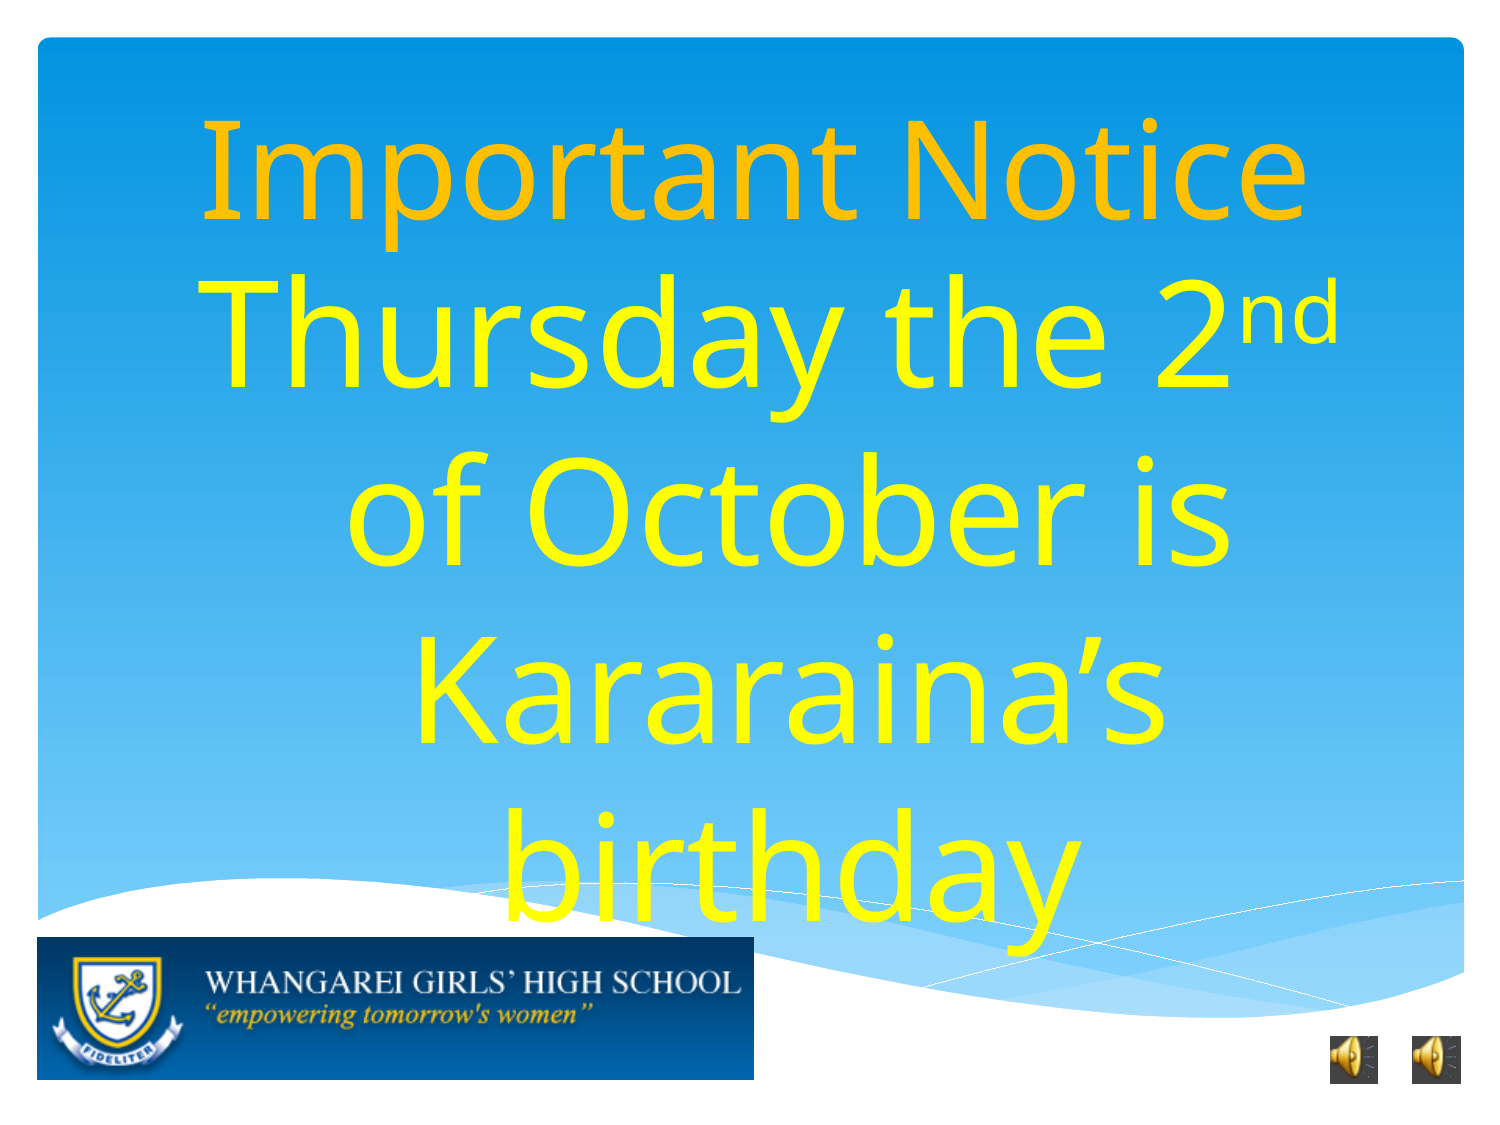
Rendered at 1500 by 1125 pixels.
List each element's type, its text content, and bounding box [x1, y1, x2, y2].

picture [1328, 1034, 1380, 1086]
text_box Thursday the 2nd of October is Kararaina’s birthday [149, 231, 1391, 963]
text_box Important Notice [149, 37, 1362, 255]
picture [37, 937, 754, 1080]
picture [1411, 1034, 1462, 1086]
